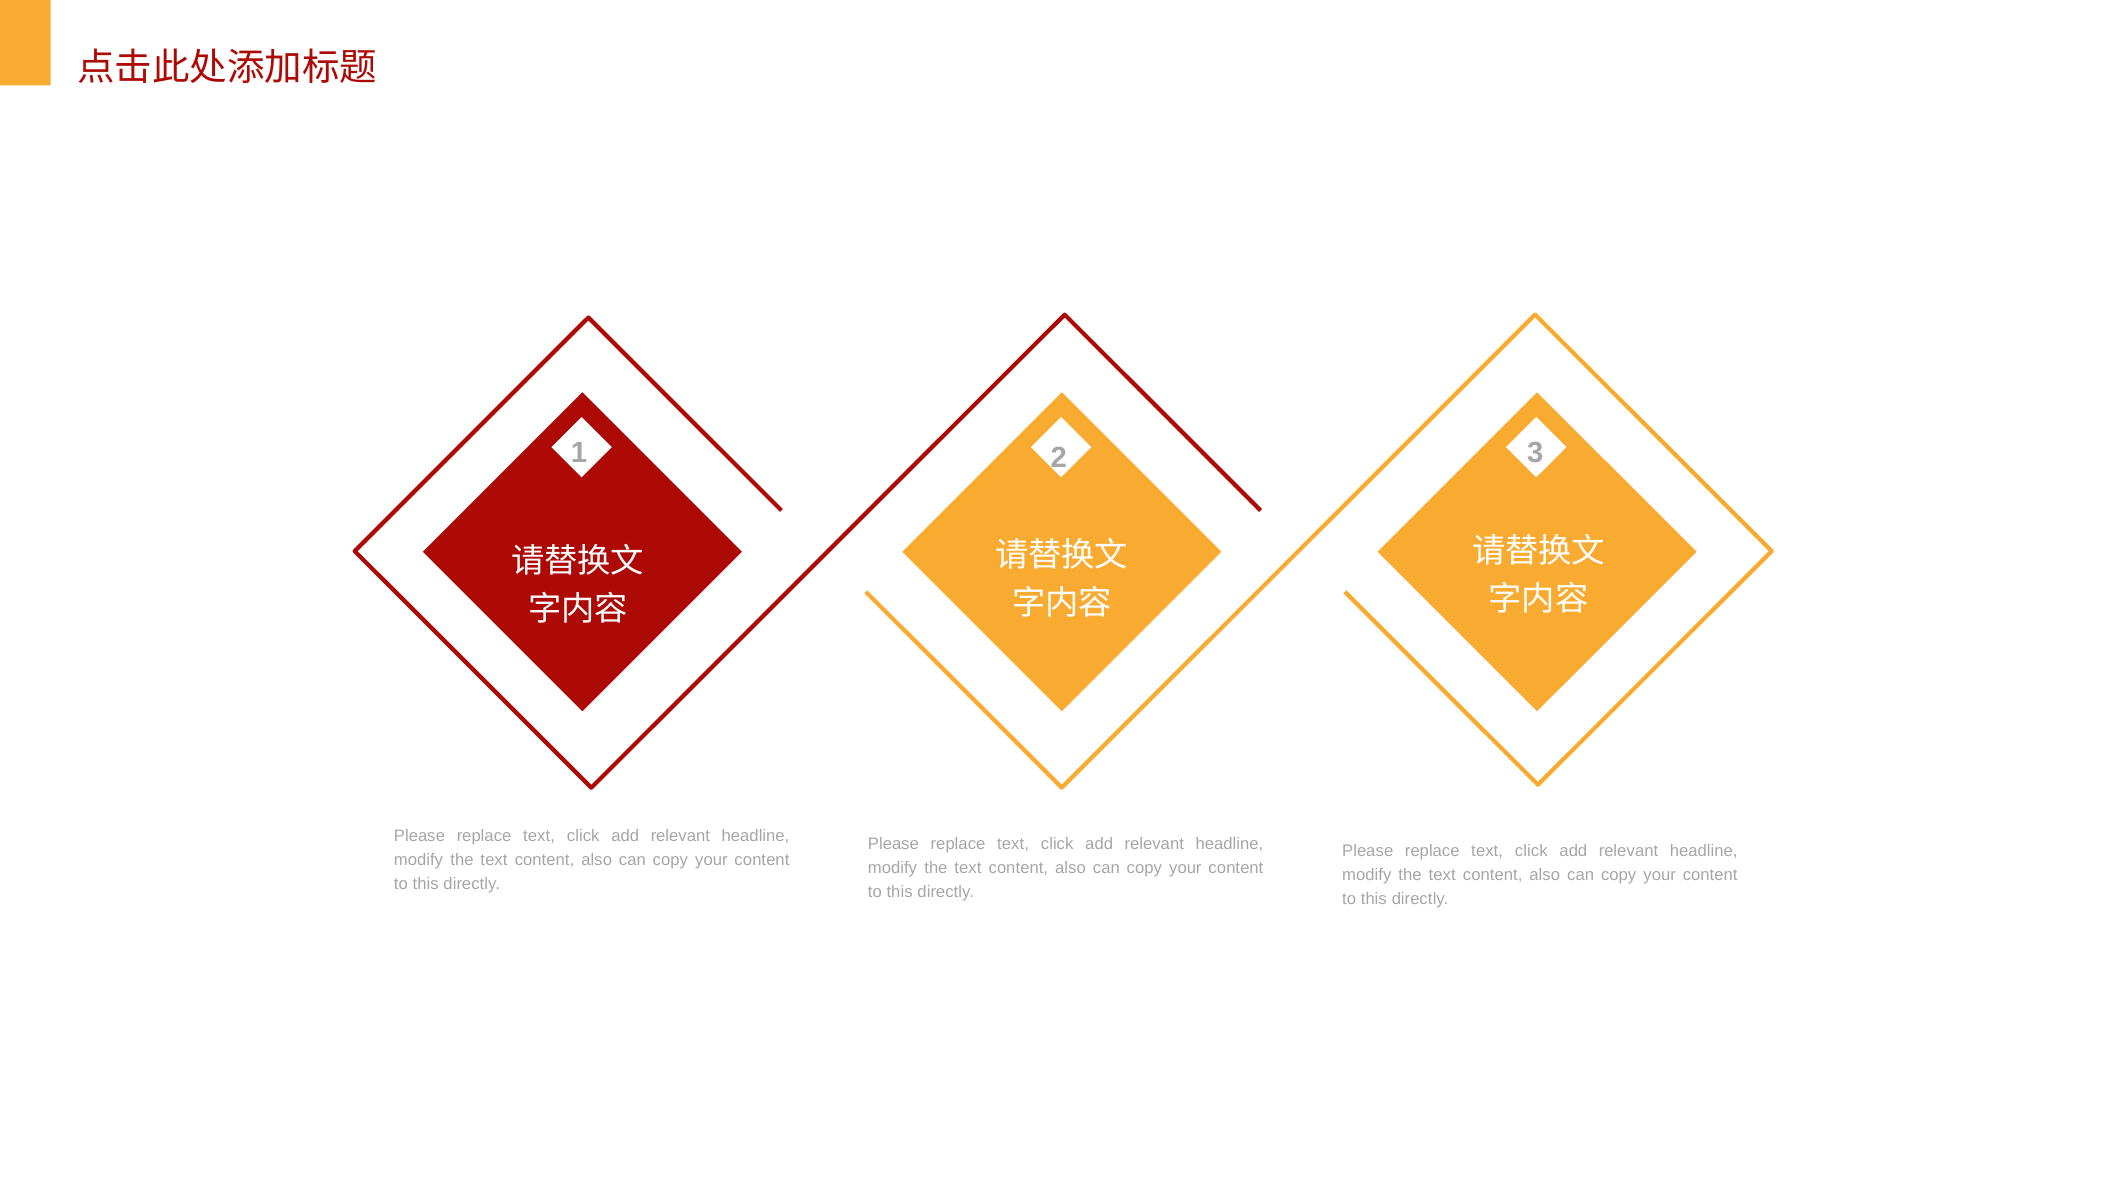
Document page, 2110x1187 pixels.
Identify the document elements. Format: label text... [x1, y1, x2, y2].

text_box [354, 314, 1772, 788]
text_box Please replace text, click add relevant headline, modify the text content, also can copy your content to this directly. [1342, 835, 1739, 908]
text_box 点击此处添加标题 [62, 35, 417, 94]
text_box Please replace text, click add relevant headline, modify the text content, also can copy your content to this directly. [867, 828, 1265, 901]
text_box Please replace text, click add relevant headline, modify the text content, also can copy your content to this directly. [393, 821, 790, 893]
